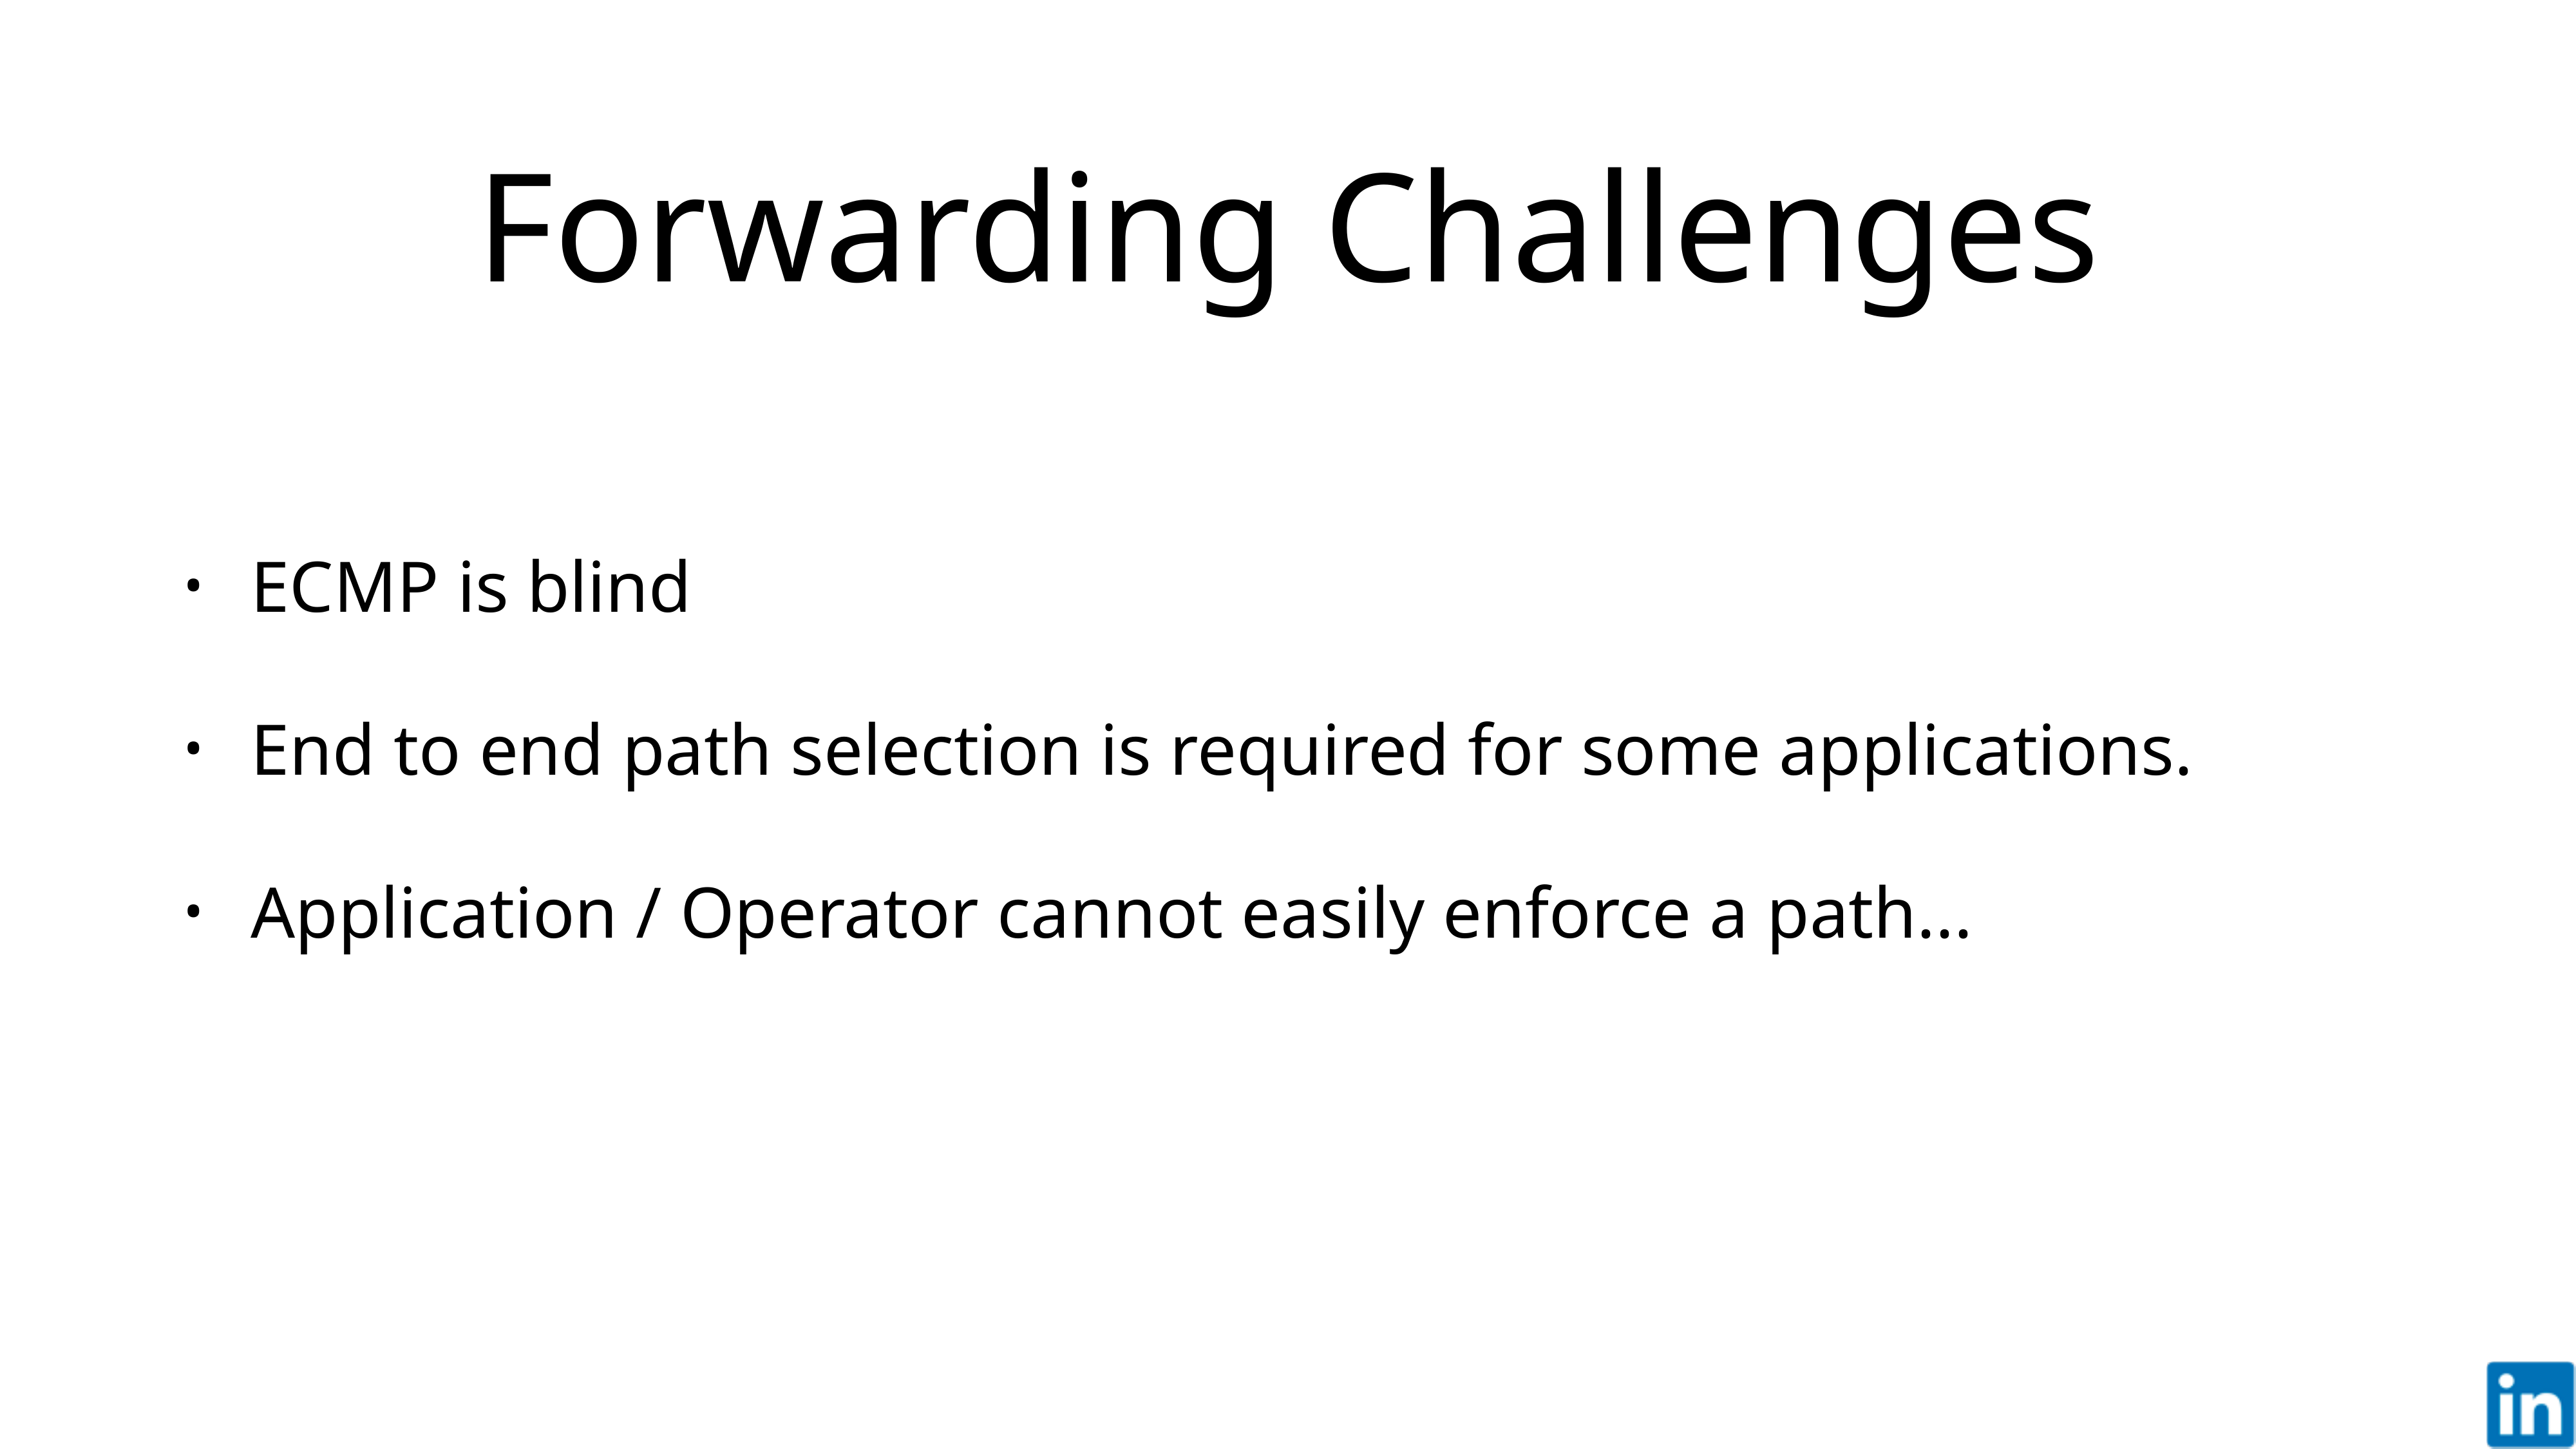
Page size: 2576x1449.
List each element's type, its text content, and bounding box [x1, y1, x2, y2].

title Forwarding Challenges [178, 100, 2398, 342]
list ECMP is blind End to end path selection is required for some applications. Application / Operator cannot easily enforce a path... [178, 342, 2398, 1315]
picture [2486, 1361, 2576, 1449]
